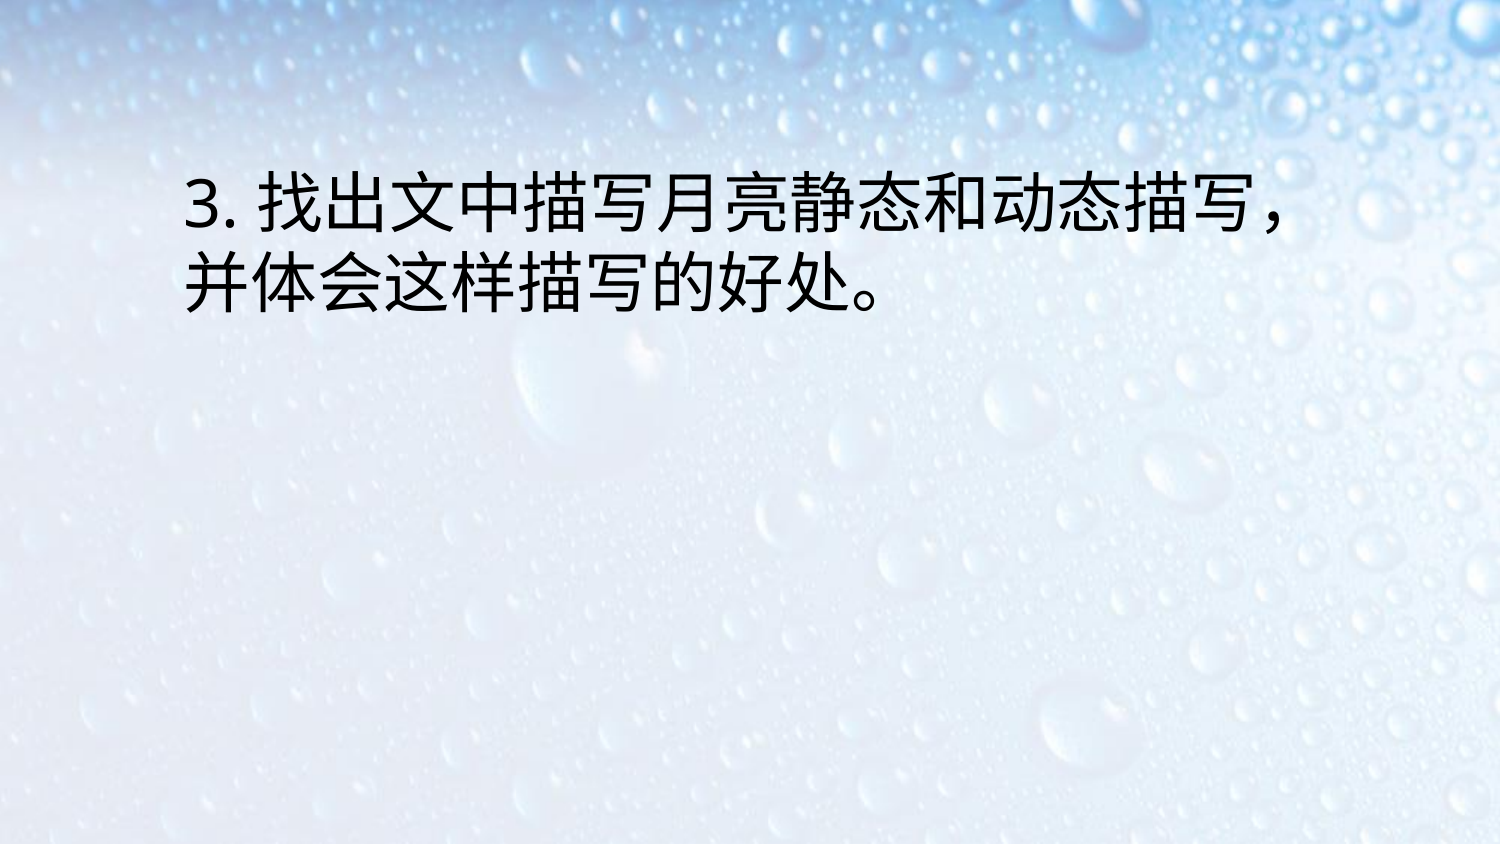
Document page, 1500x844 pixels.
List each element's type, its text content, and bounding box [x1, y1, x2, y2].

text_box 3.找出文中描写月亮静态和动态描写，并体会这样描写的好处。 [168, 153, 1340, 329]
picture [0, 0, 1500, 844]
